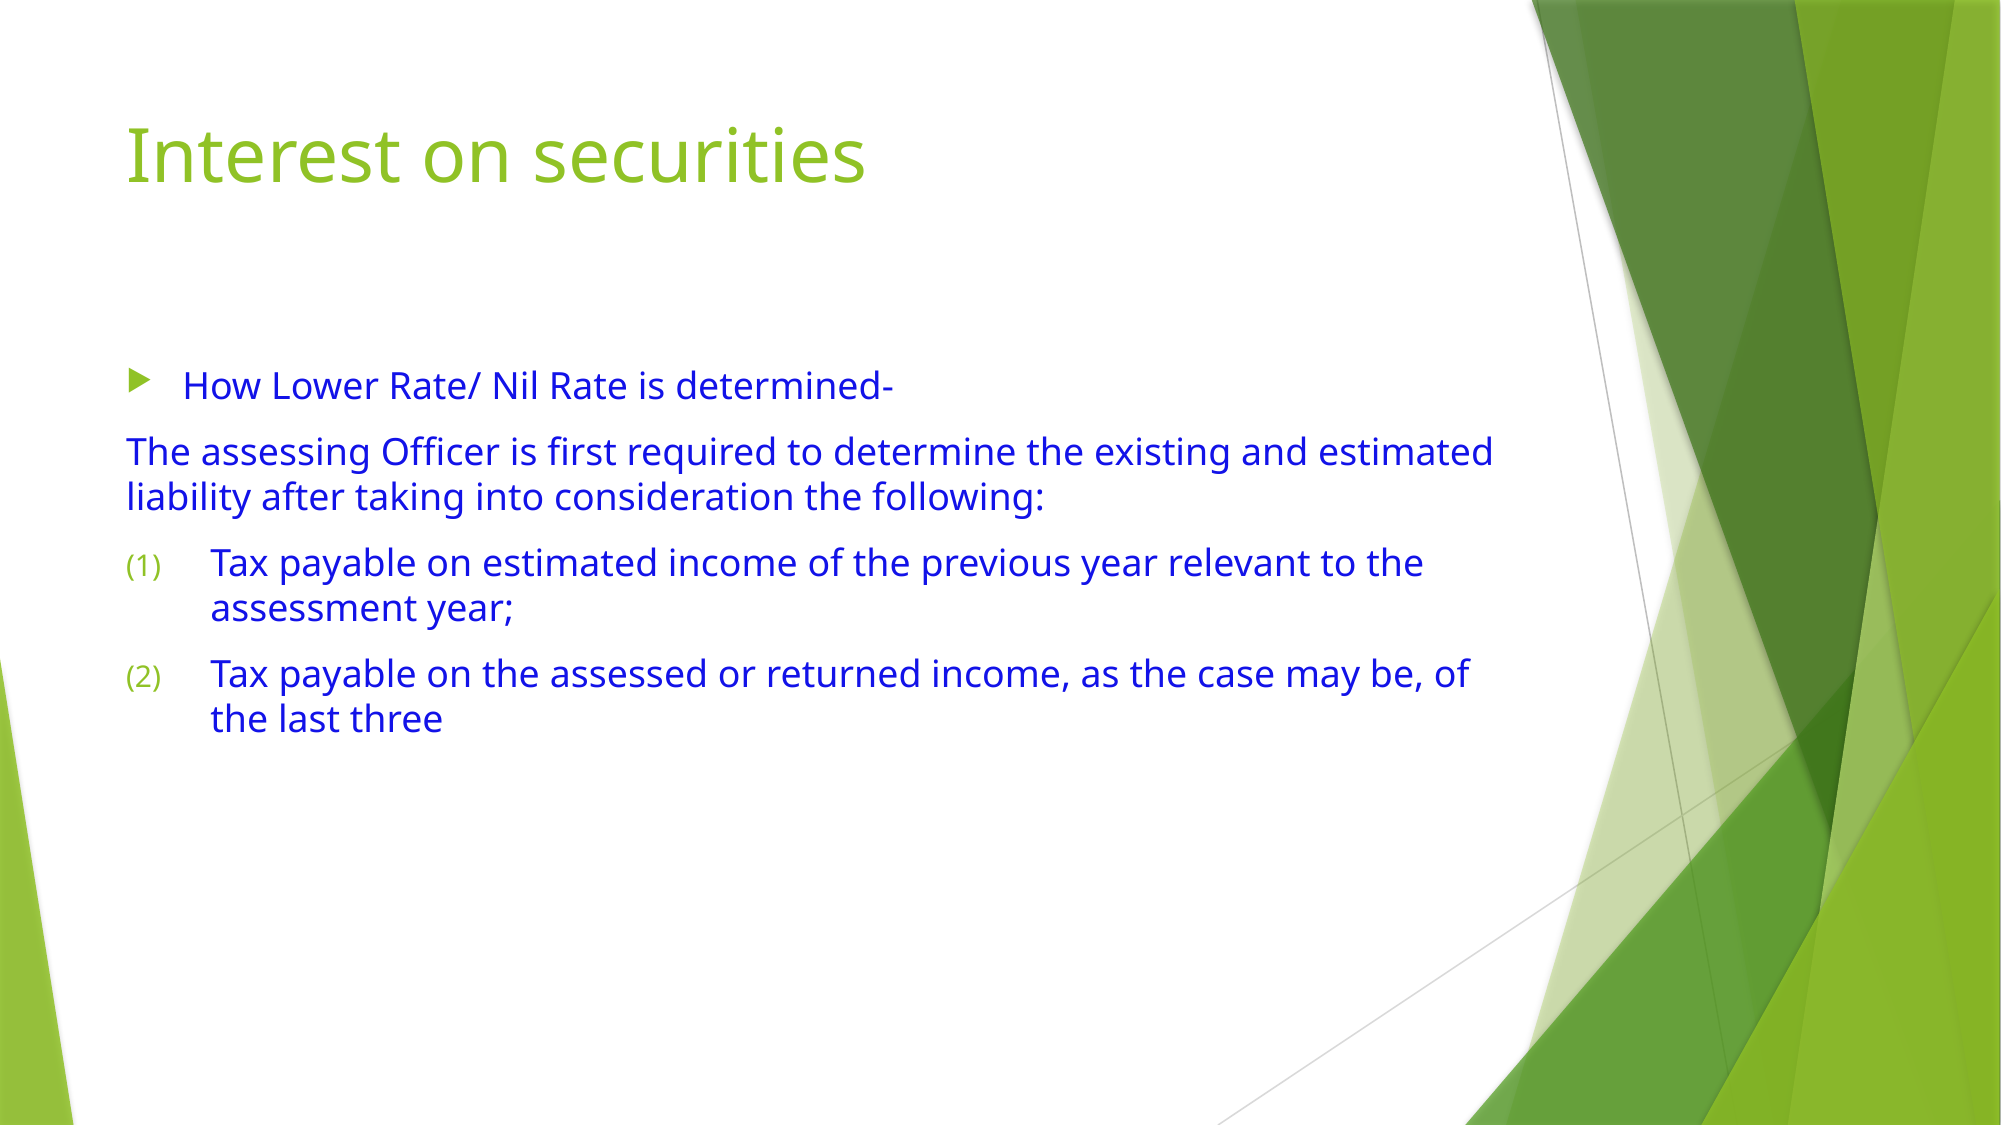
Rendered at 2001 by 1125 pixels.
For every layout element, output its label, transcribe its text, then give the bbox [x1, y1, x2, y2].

list How Lower Rate/ Nil Rate is determined- The assessing Officer is first required to determine the existing and estimated liability after taking into consideration the following: Tax payable on estimated income of the previous year relevant to the assessment year; Tax payable on the assessed or returned income, as the case may be, of the last three [111, 354, 1522, 992]
title Interest on securities [111, 99, 1522, 317]
